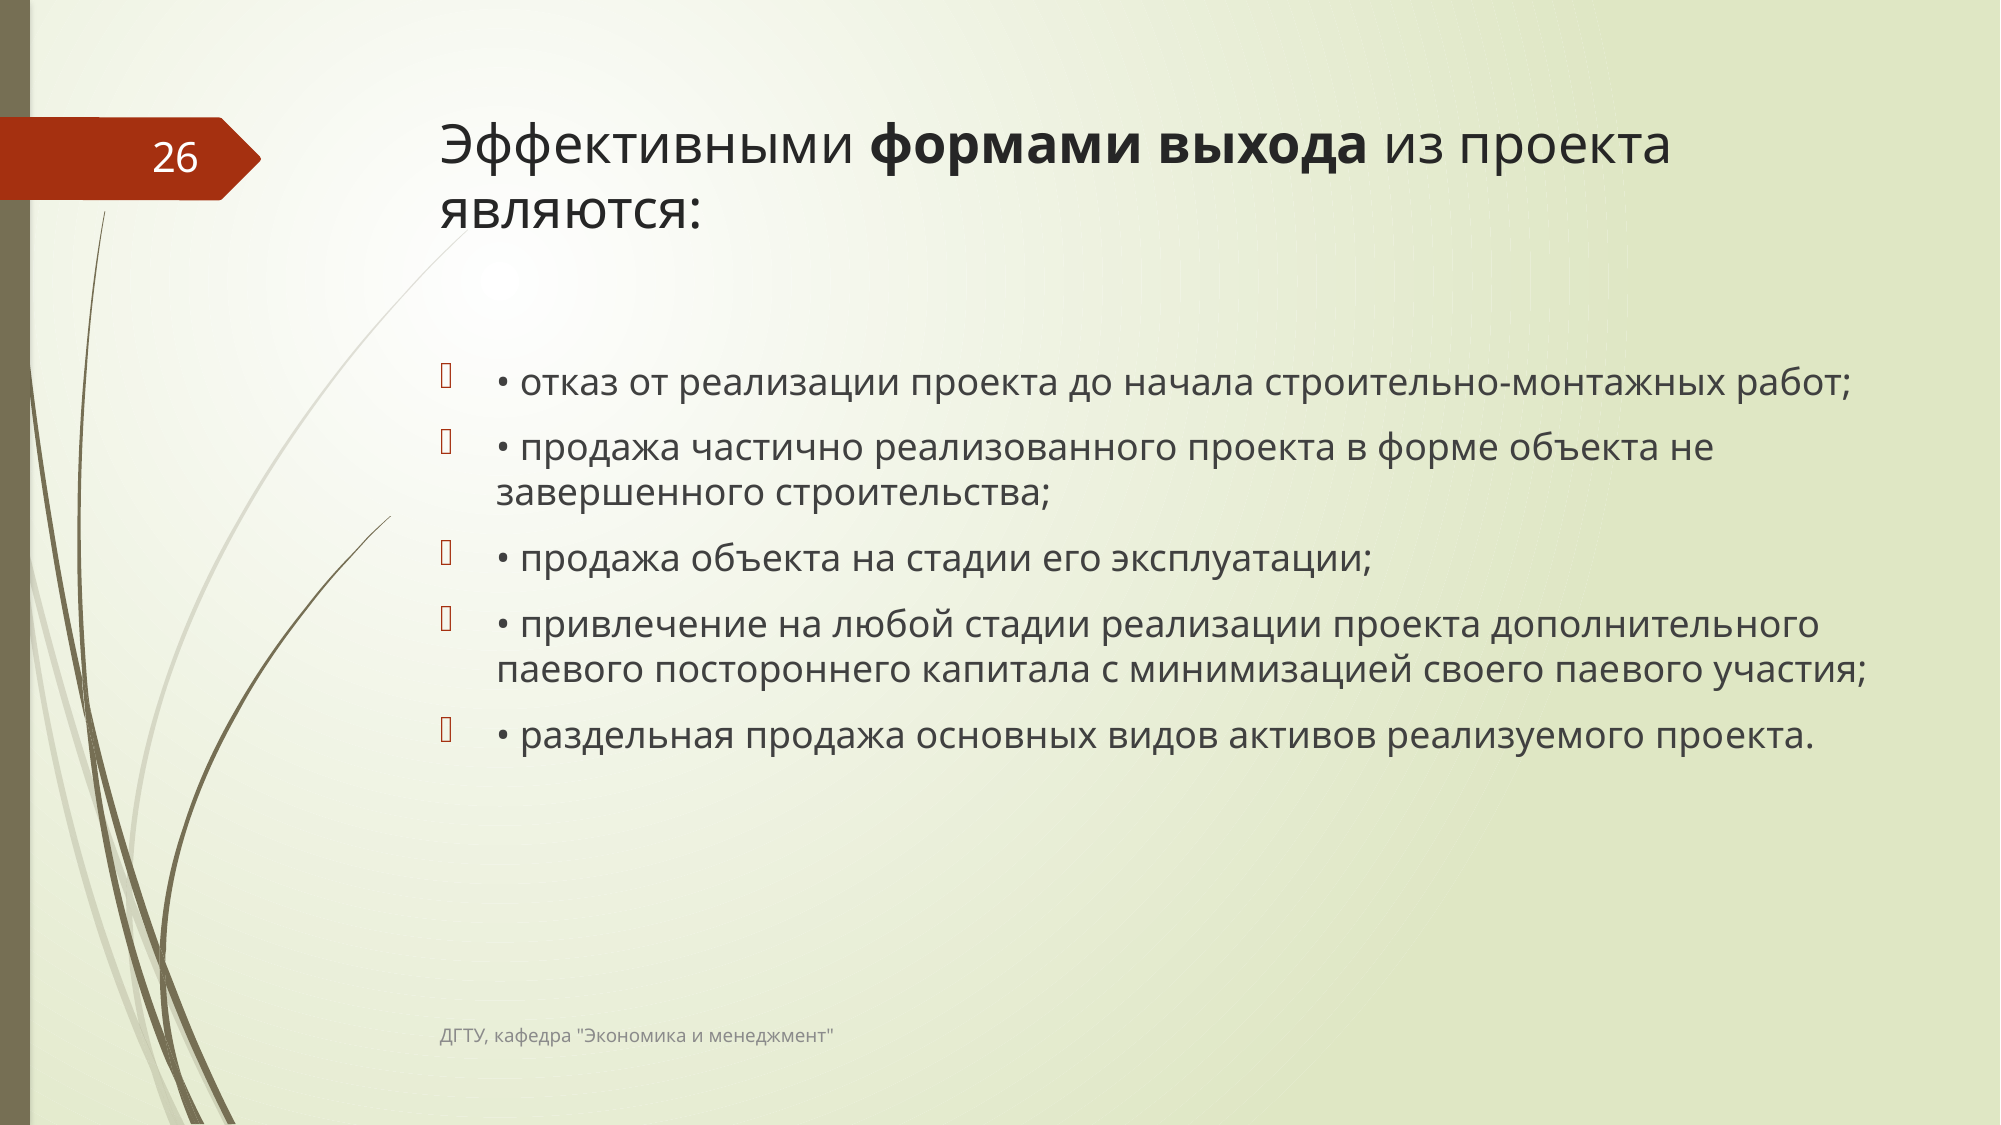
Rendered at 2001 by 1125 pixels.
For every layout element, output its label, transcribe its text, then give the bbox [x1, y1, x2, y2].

list • отказ от реализации проекта до начала строительно-монтажных работ; • продажа частично реализованного проекта в форме объекта не­завершенного строительства; • продажа объекта на стадии его эксплуатации; • привлечение на любой стадии реализации проекта дополнитель­ного паевого постороннего капитала с минимизацией своего пае­вого участия; • раздельная продажа основных видов активов реализуемого про­екта. [424, 350, 1888, 970]
slide_number 26 [87, 129, 216, 190]
footer ДГТУ, кафедра "Экономика и менеджмент" [424, 1006, 1675, 1067]
title Эффективными формами выхода из проекта являются: [425, 102, 1888, 313]
